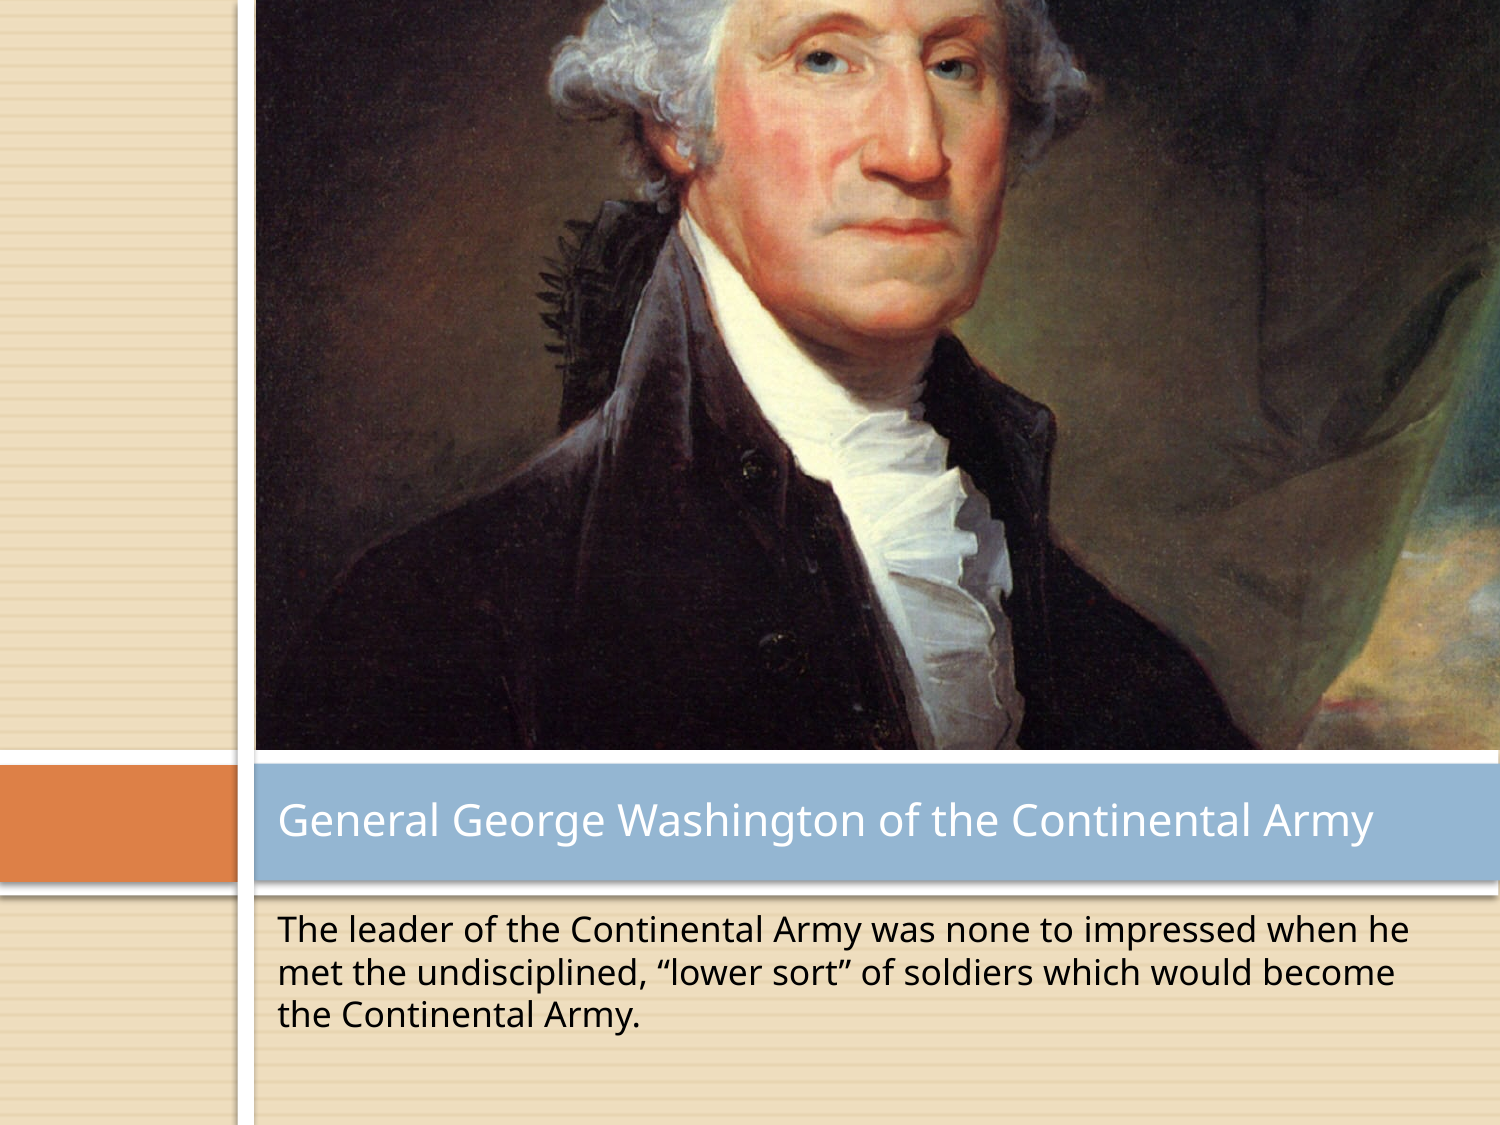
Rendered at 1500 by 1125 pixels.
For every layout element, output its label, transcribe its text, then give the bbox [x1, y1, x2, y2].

list The leader of the Continental Army was none to impressed when he met the undisciplined, “lower sort” of soldiers which would become the Continental Army. [262, 900, 1463, 1013]
title General George Washington of the Continental Army [262, 762, 1463, 875]
picture [255, 0, 1500, 750]
